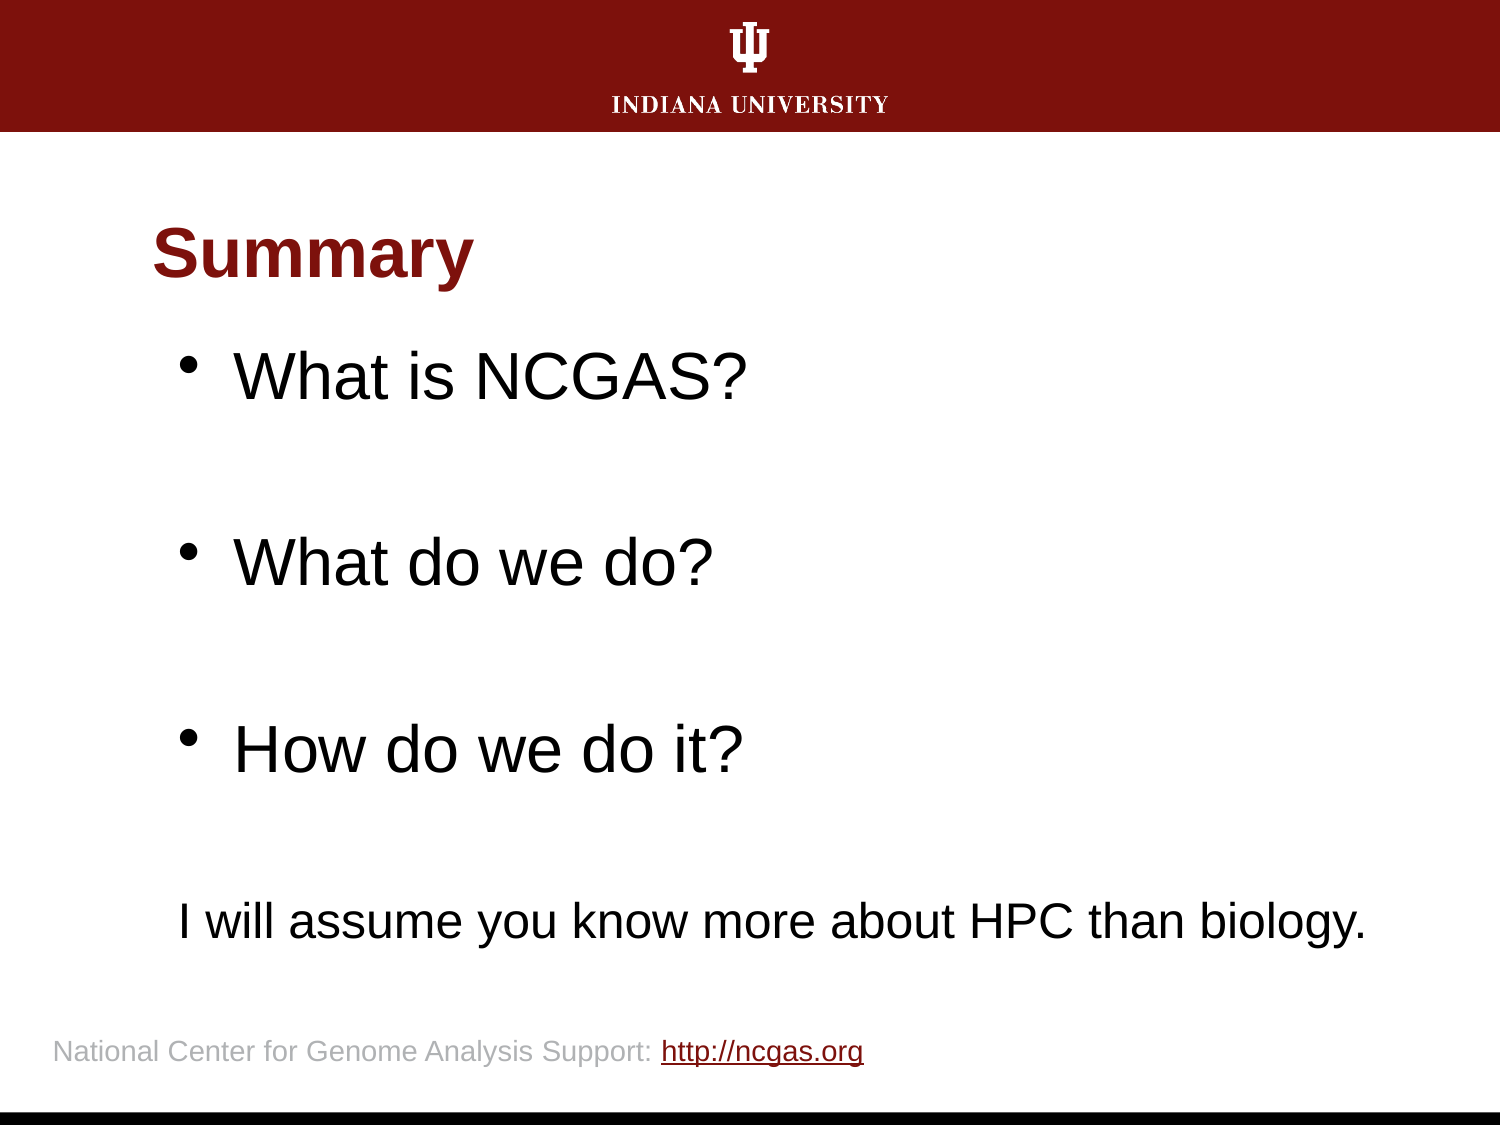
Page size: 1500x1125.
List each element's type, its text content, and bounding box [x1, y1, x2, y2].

title Summary [137, 155, 1417, 344]
footer National Center for Genome Analysis Support: http://ncgas.org [37, 1025, 988, 1075]
list What is NCGAS? What do we do? How do we do it? I will assume you know more about HPC than biology. [162, 324, 1417, 988]
picture [612, 22, 888, 113]
